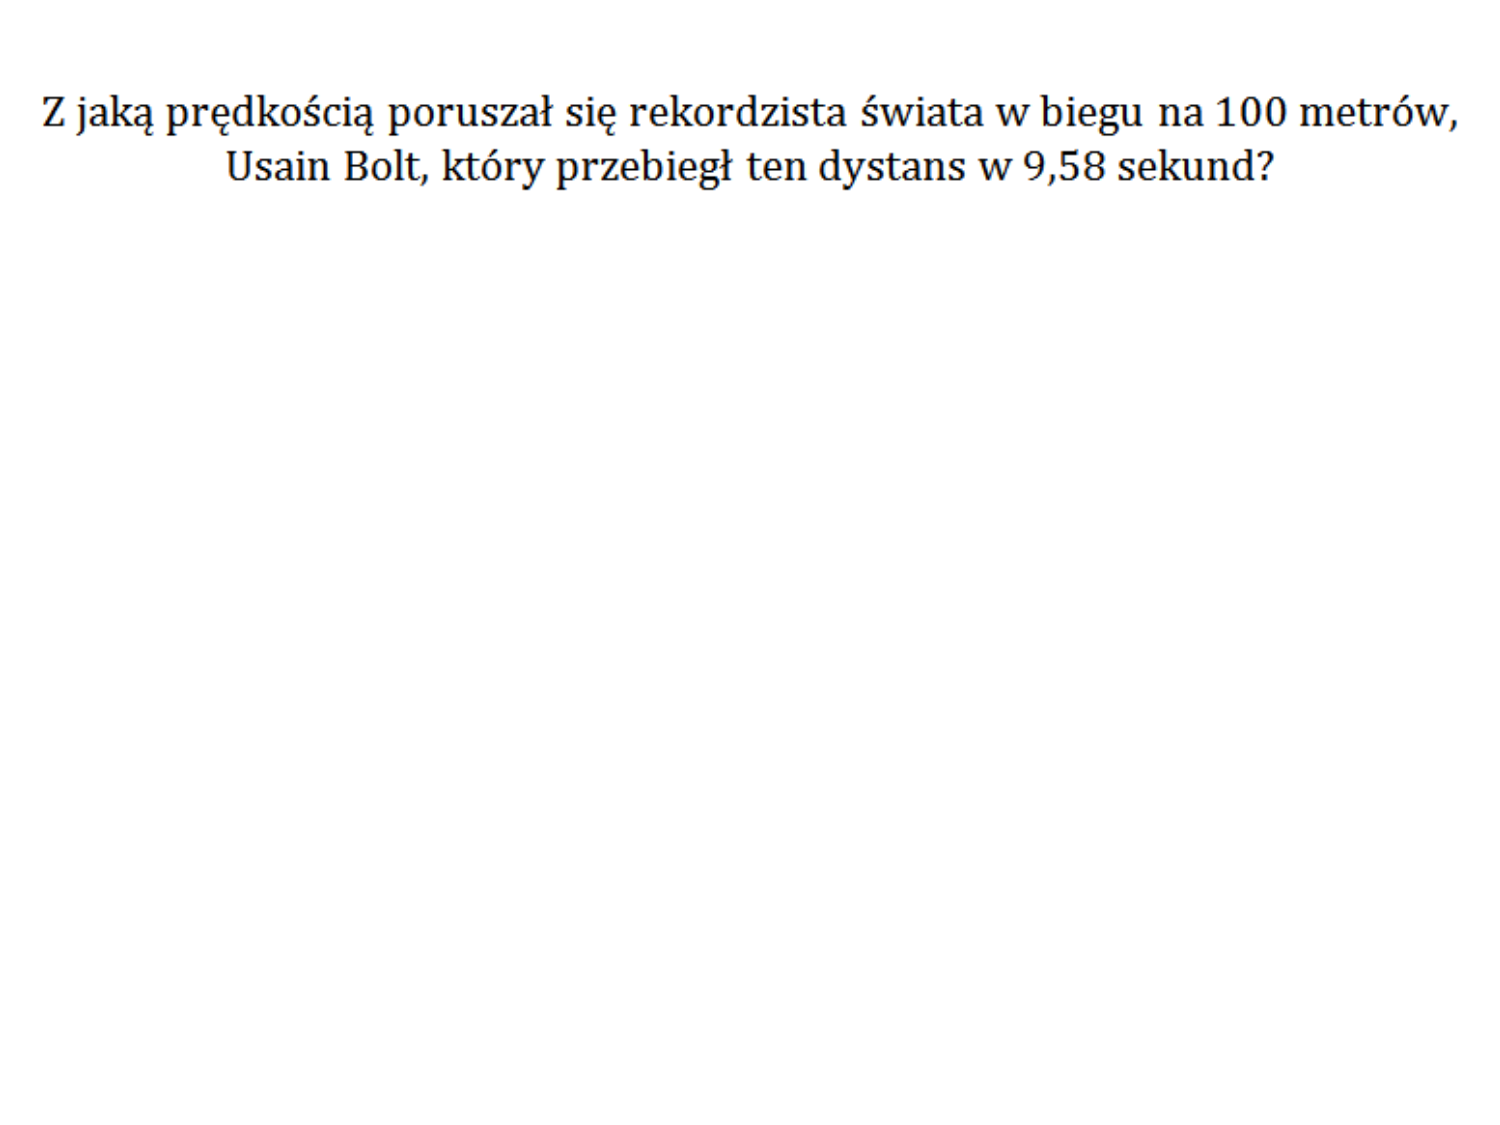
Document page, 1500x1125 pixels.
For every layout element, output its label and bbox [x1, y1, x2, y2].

picture [17, 77, 1490, 200]
